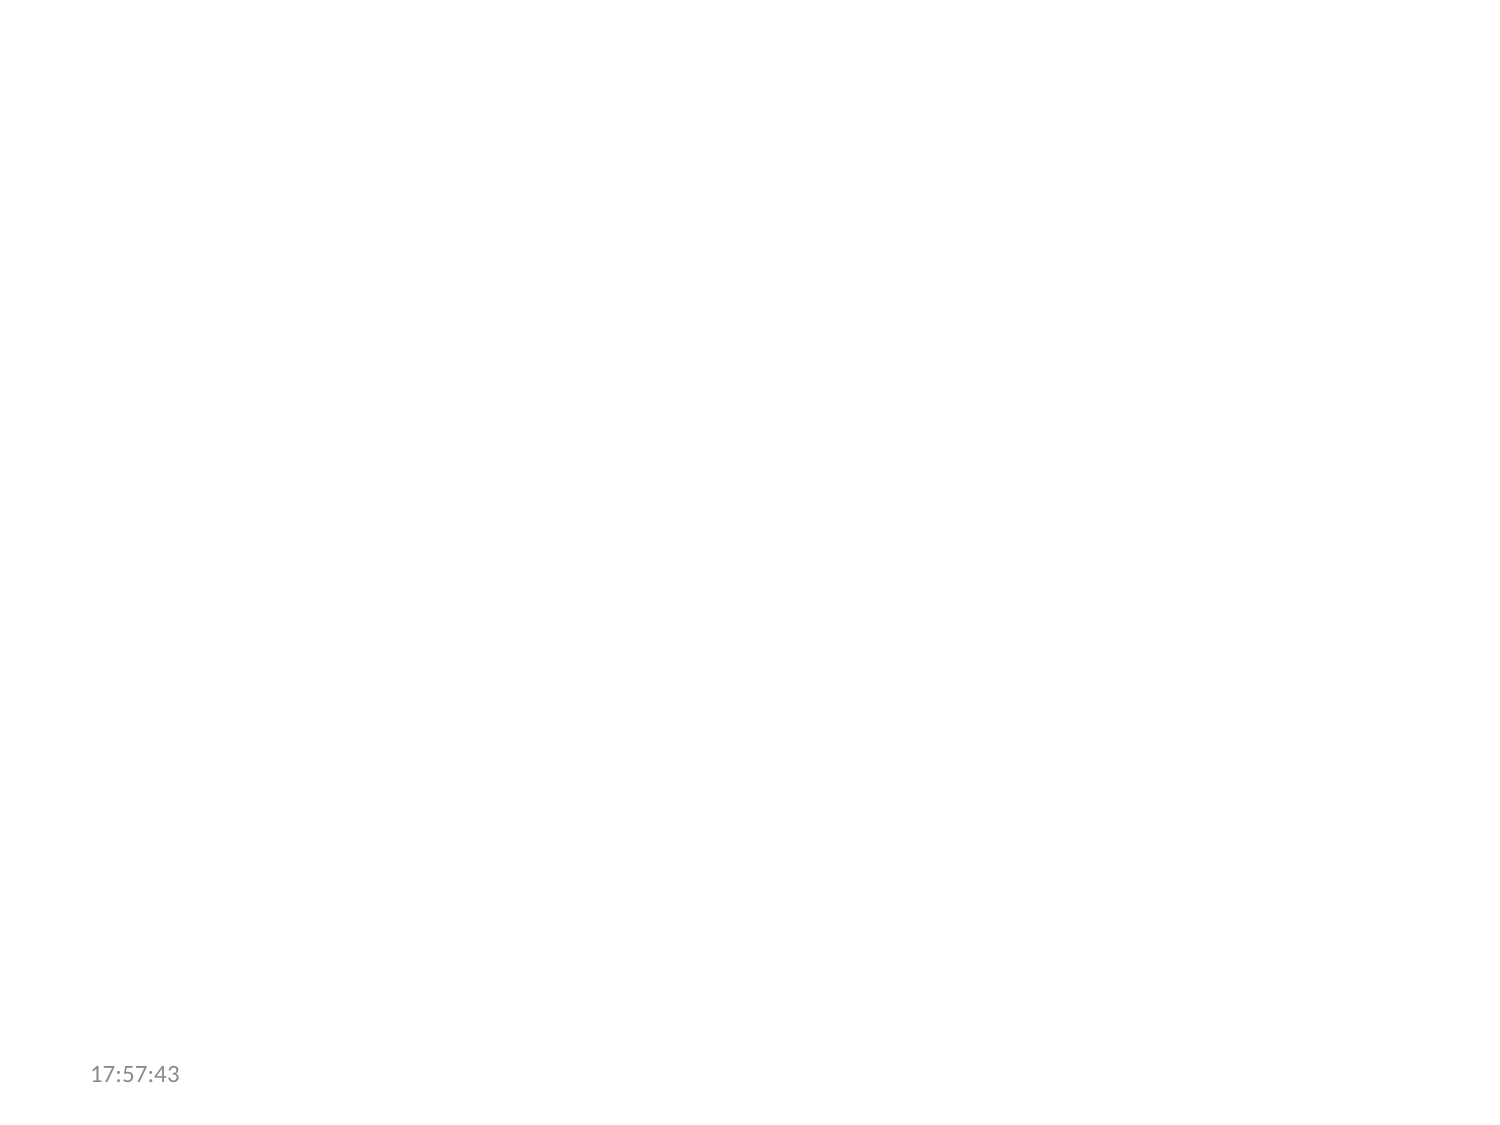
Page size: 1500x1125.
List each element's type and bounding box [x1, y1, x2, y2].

slide_number [75, 1042, 425, 1103]
